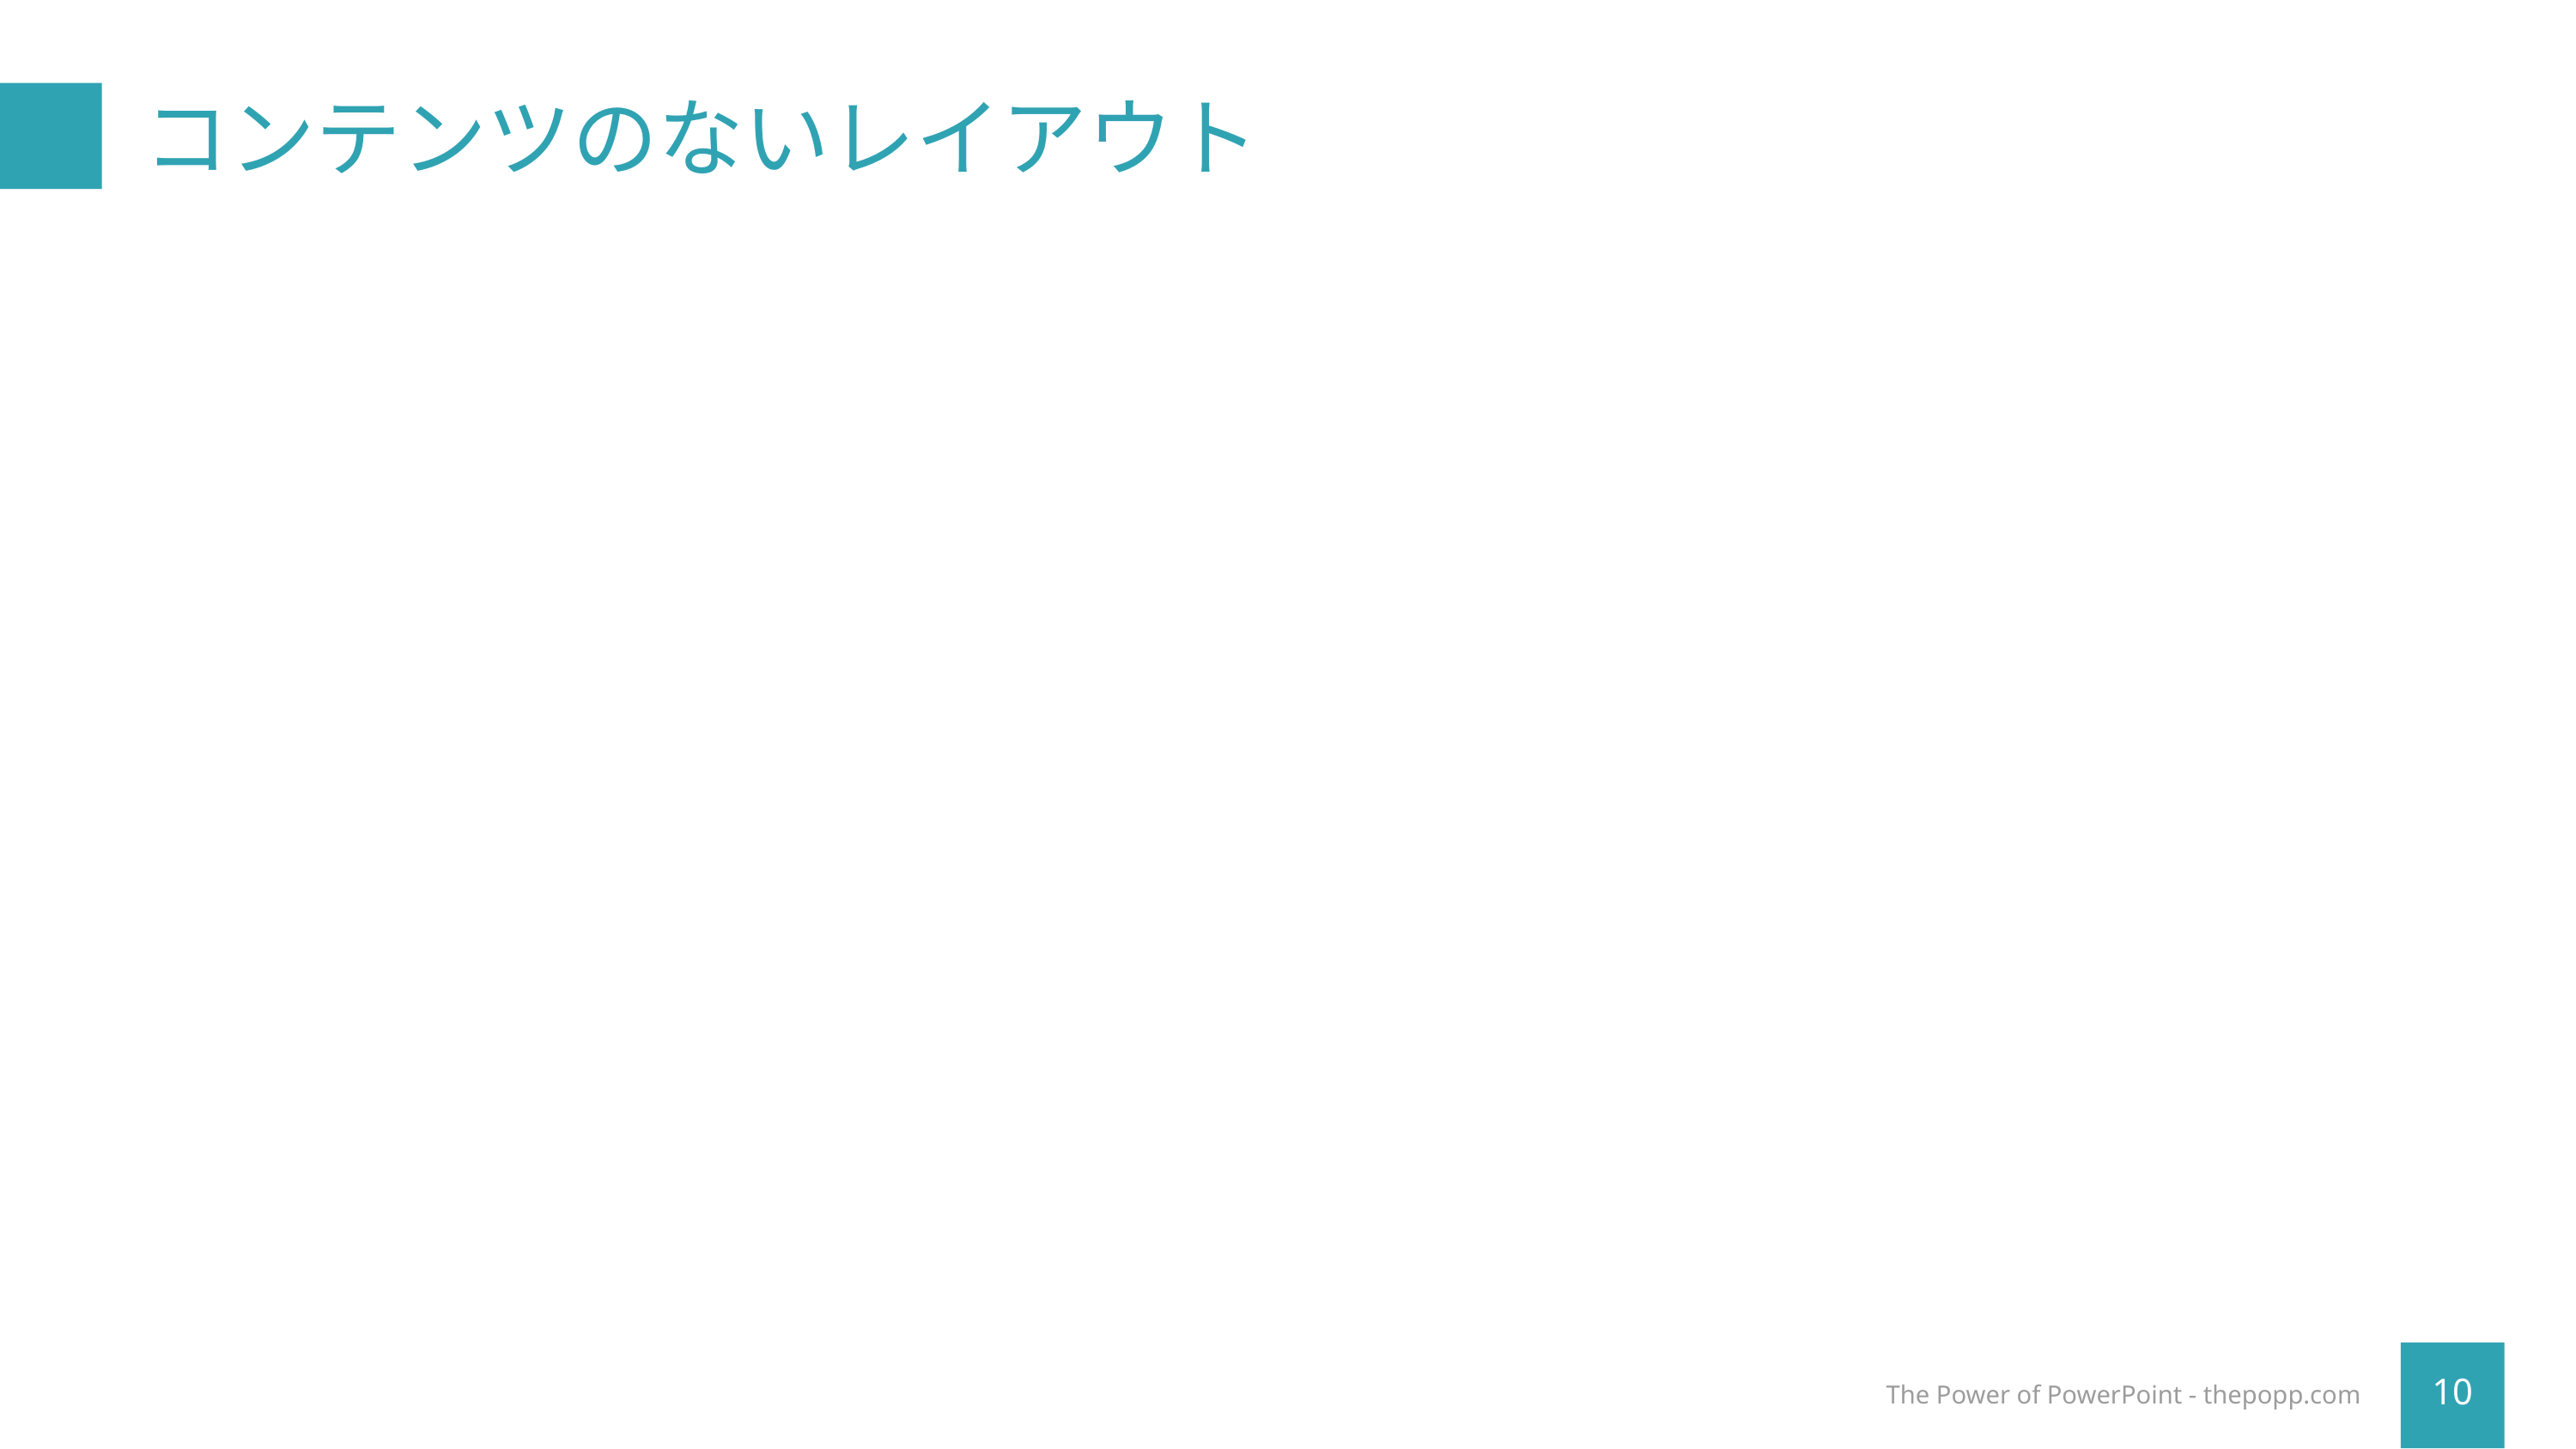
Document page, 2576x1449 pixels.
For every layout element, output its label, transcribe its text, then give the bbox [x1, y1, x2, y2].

footer The Power of PowerPoint - thepopp.com [1504, 1355, 2374, 1433]
slide_number 10 [2400, 1355, 2505, 1433]
title コンテンツのないレイアウト [131, 66, 2482, 219]
